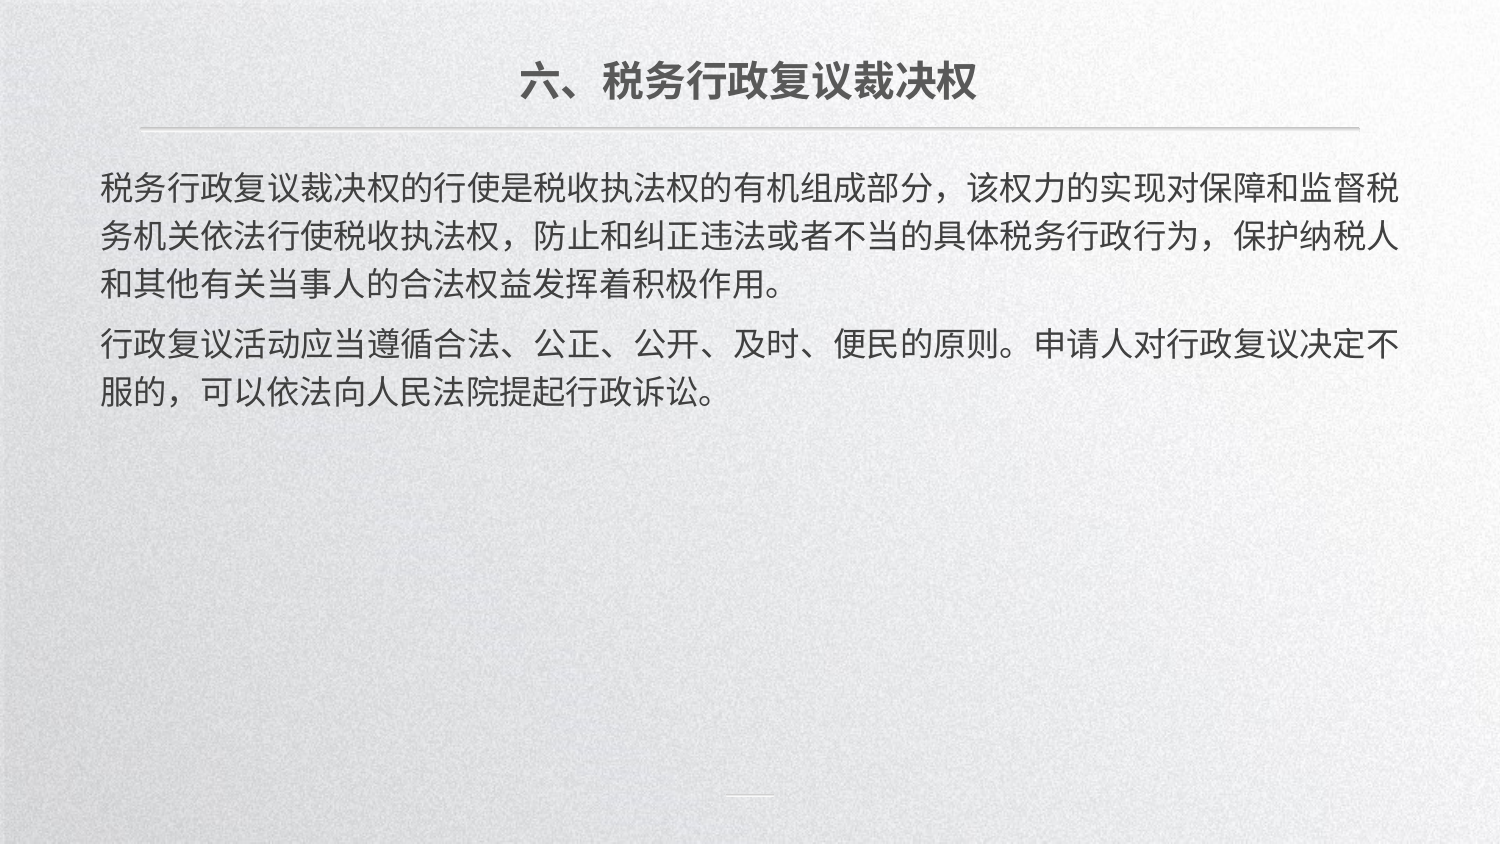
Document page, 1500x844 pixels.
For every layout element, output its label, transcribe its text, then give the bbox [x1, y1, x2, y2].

text_box 六、税务行政复议裁决权 [459, 49, 1038, 111]
text_box 税务行政复议裁决权的行使是税收执法权的有机组成部分，该权力的实现对保障和监督税务机关依法行使税收执法权，防止和纠正违法或者不当的具体税务行政行为，保护纳税人和其他有关当事人的合法权益发挥着积极作用。 行政复议活动应当遵循合法、公正、公开、及时、便民的原则。申请人对行政复议决定不服的，可以依法向人民法院提起行政诉讼。 [100, 159, 1400, 412]
picture [0, 0, 1500, 844]
